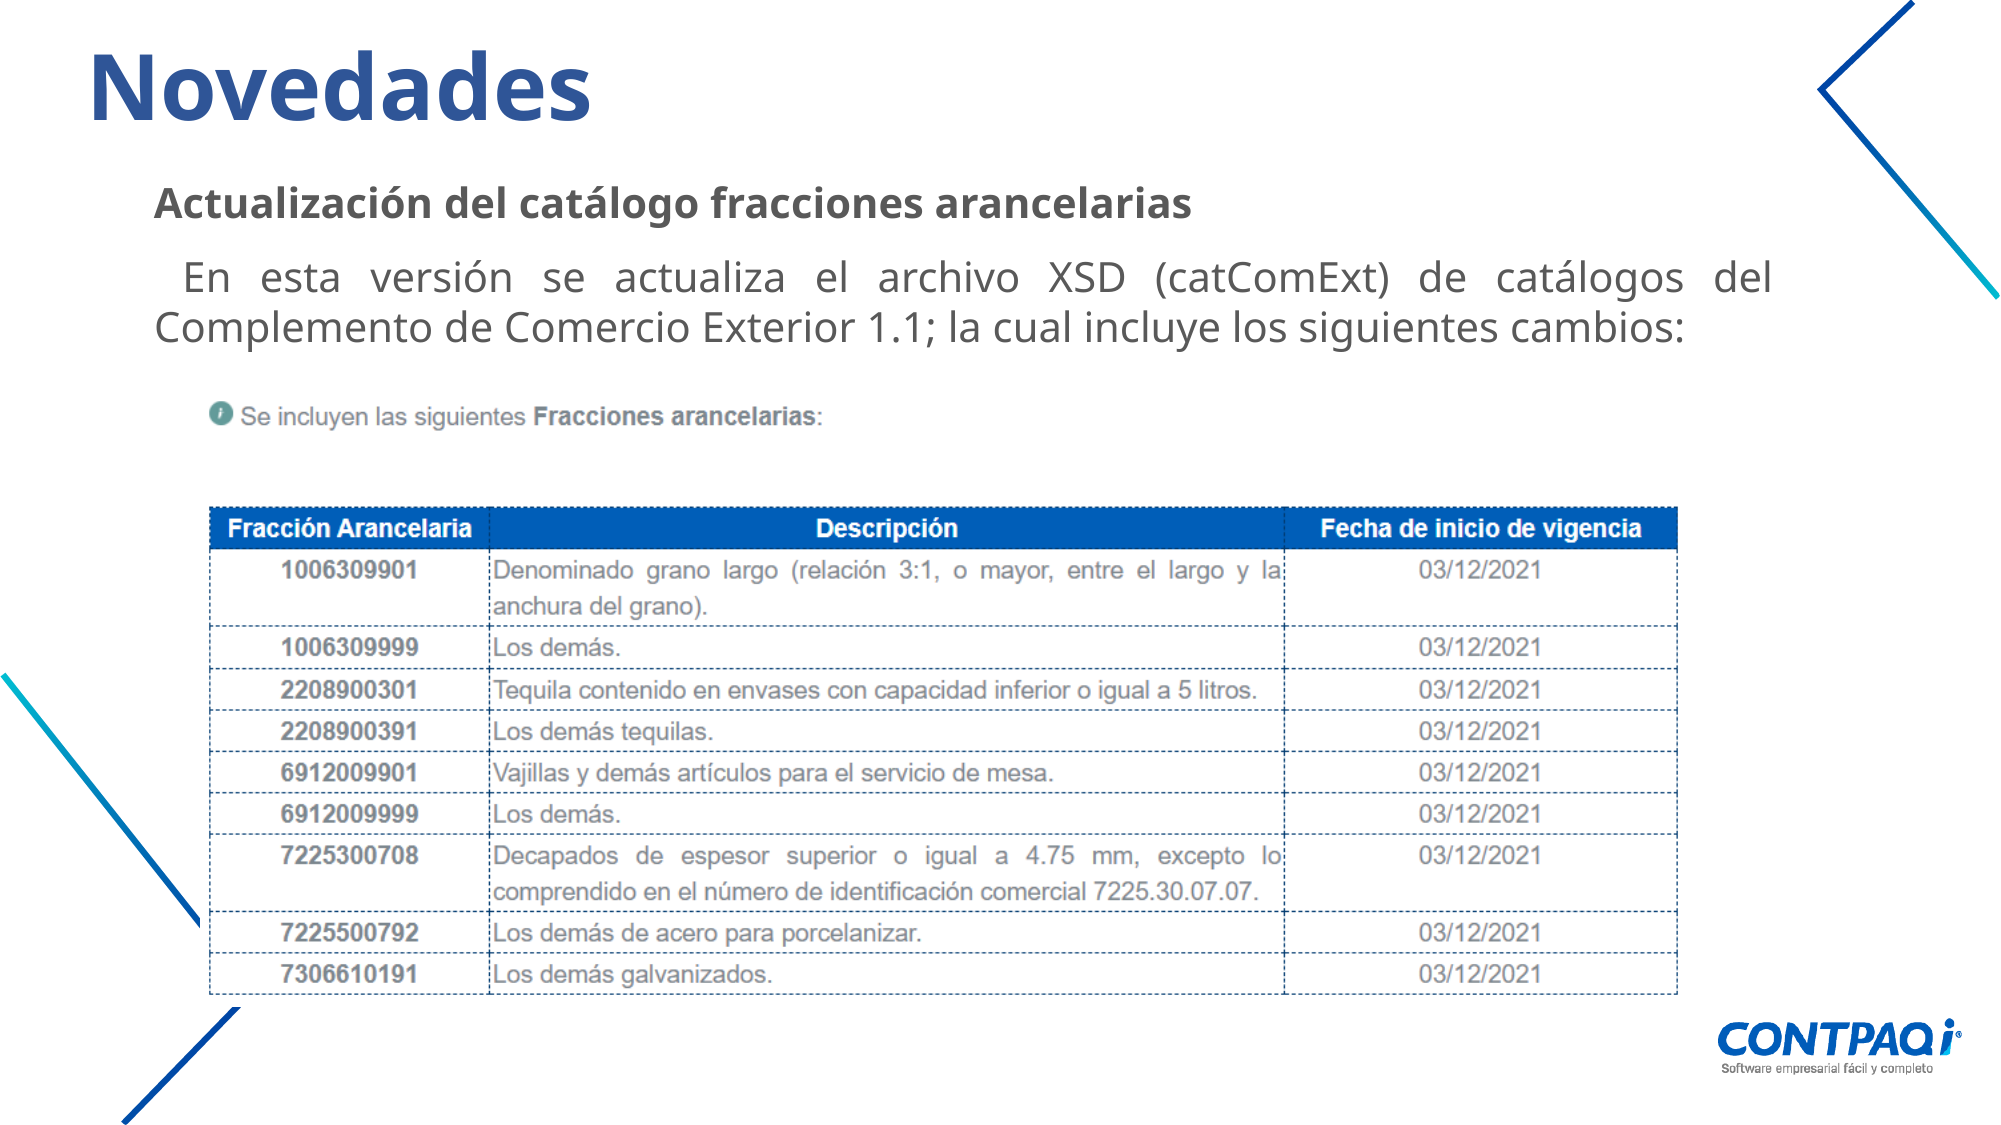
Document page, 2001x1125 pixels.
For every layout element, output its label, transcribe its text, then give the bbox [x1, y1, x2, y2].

picture [1816, 0, 2000, 300]
text_box Actualización del catálogo fracciones arancelarias [139, 169, 1861, 235]
picture [0, 392, 1686, 1125]
text_box En esta versión se actualiza el archivo XSD (catComExt) de catálogos del Complemento de Comercio Exterior 1.1; la cual incluye los siguientes cambios: [139, 243, 1789, 359]
title Novedades [71, 19, 1372, 162]
picture [1718, 1018, 1962, 1075]
